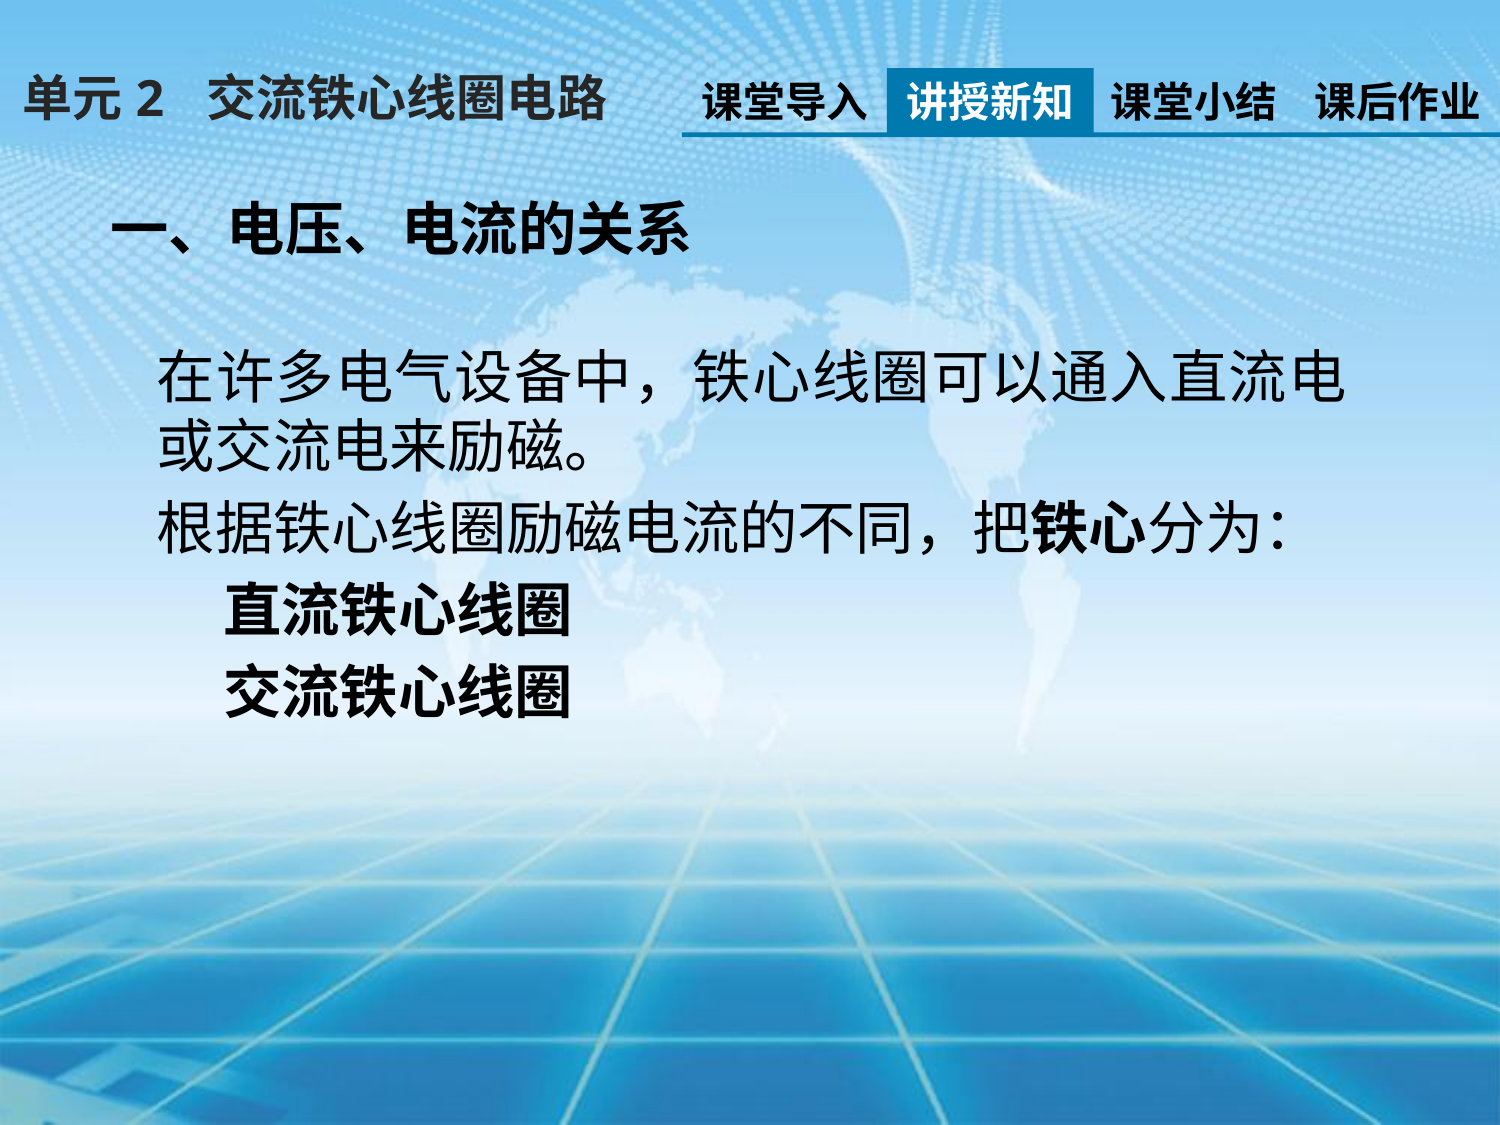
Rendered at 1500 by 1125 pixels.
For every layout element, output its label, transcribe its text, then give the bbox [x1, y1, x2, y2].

text_box 一、电压、电流的关系 [95, 146, 1500, 309]
text_box 在许多电气设备中，铁心线圈可以通入直流电或交流电来励磁。 根据铁心线圈励磁电流的不同，把铁心分为： 直流铁心线圈 交流铁心线圈 [141, 332, 1363, 793]
picture [0, 0, 1500, 1125]
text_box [8, 59, 1500, 135]
